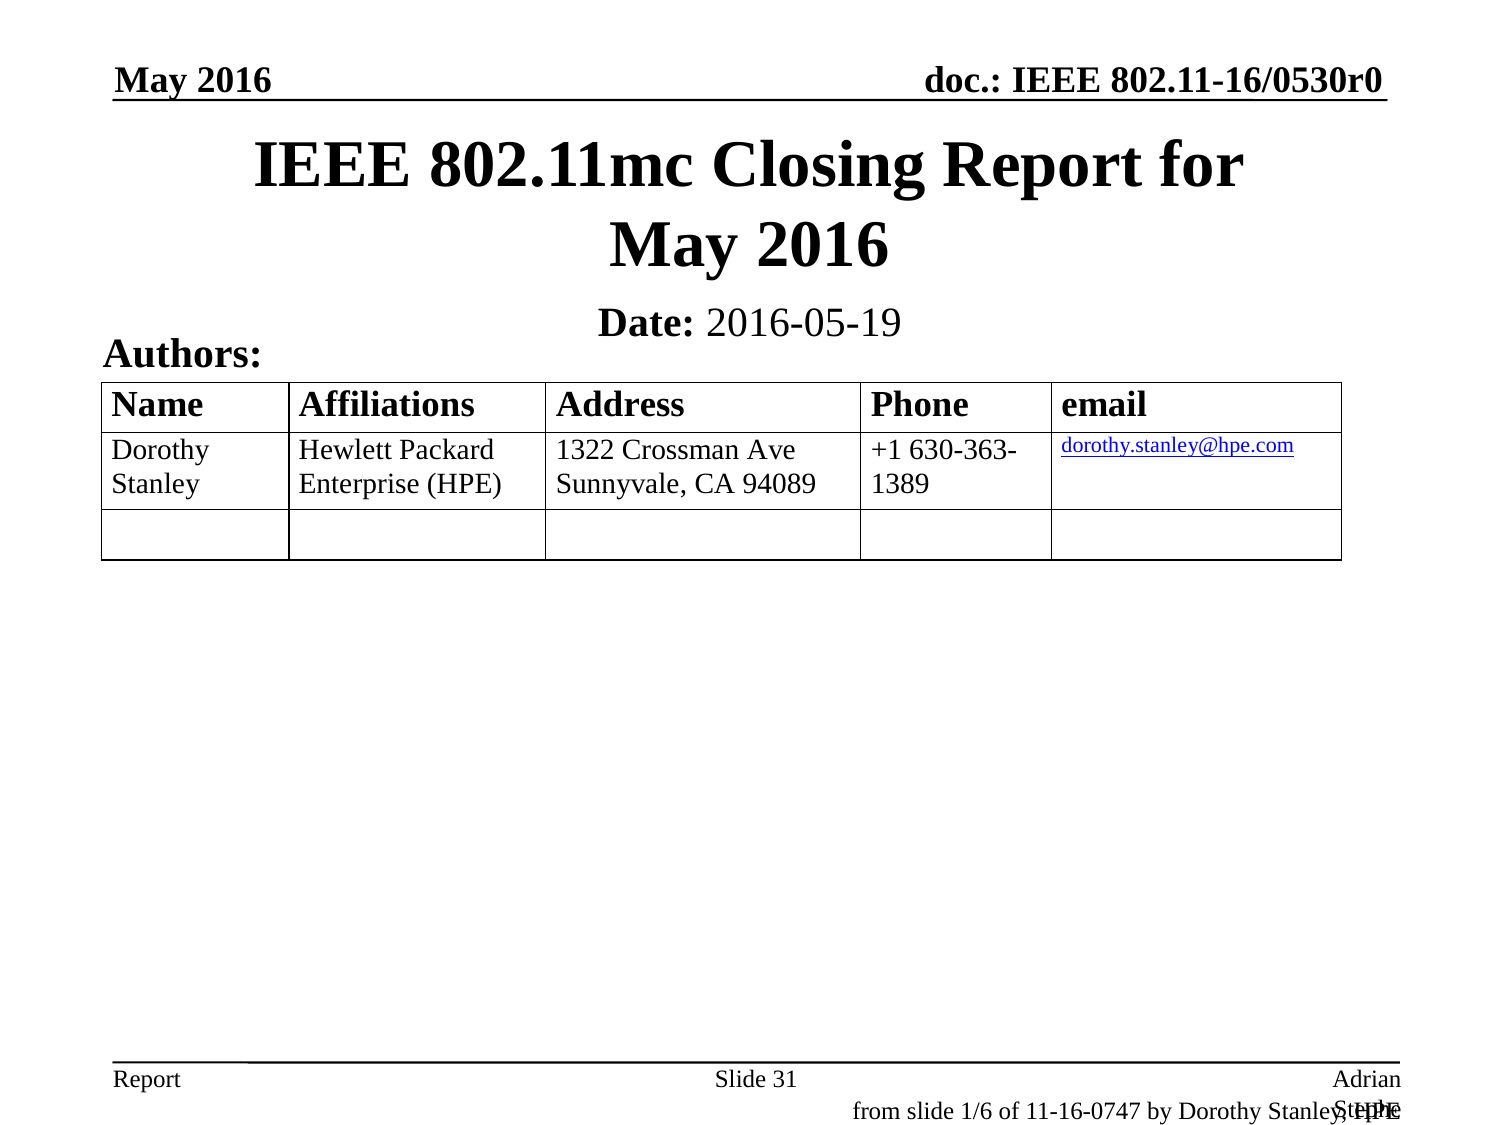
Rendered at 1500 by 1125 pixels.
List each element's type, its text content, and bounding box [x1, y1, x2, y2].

title IEEE 802.11mc Closing Report for May 2016 [112, 112, 1388, 287]
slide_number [114, 54, 374, 101]
list Date: 2016-05-19 [112, 287, 1388, 350]
slide_number Slide 31 [711, 1061, 801, 1087]
footer Adrian Stephens, Intel Corporation [1324, 1061, 1402, 1087]
text_box Authors: [87, 318, 325, 381]
text_box from slide 1/6 of 11-16-0747 by Dorothy Stanley, HPE [343, 1087, 1417, 1125]
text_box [87, 381, 1349, 982]
